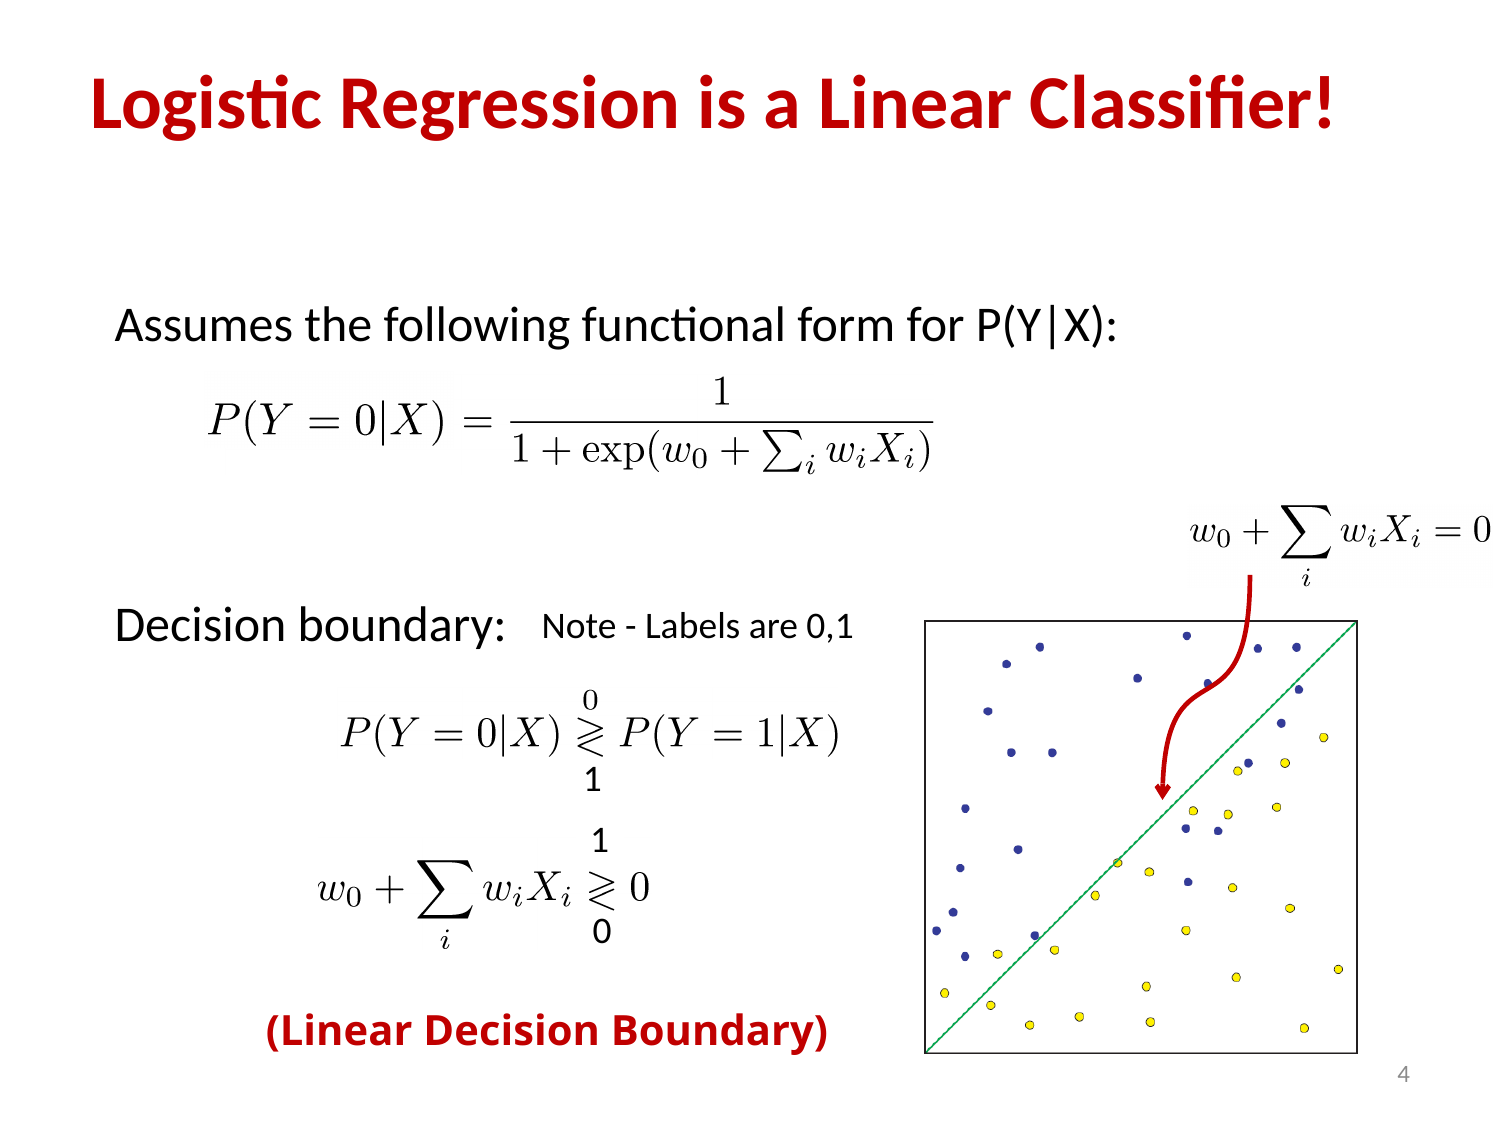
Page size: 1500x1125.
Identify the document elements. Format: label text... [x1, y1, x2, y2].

title Logistic Regression is a Linear Classifier! [75, 45, 1425, 233]
text_box (Linear Decision Boundary) [251, 996, 844, 1062]
picture [203, 371, 934, 476]
text_box Assumes the following functional form for P(Y|X): Decision boundary: [99, 283, 1150, 659]
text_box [317, 837, 652, 959]
slide_number 4 [1074, 1042, 1425, 1103]
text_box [337, 687, 838, 808]
text_box Note - Labels are 0,1 [526, 593, 870, 654]
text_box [1093, 643, 1319, 732]
picture [1187, 504, 1494, 588]
text_box 1 [575, 816, 625, 835]
picture [912, 612, 1366, 1063]
